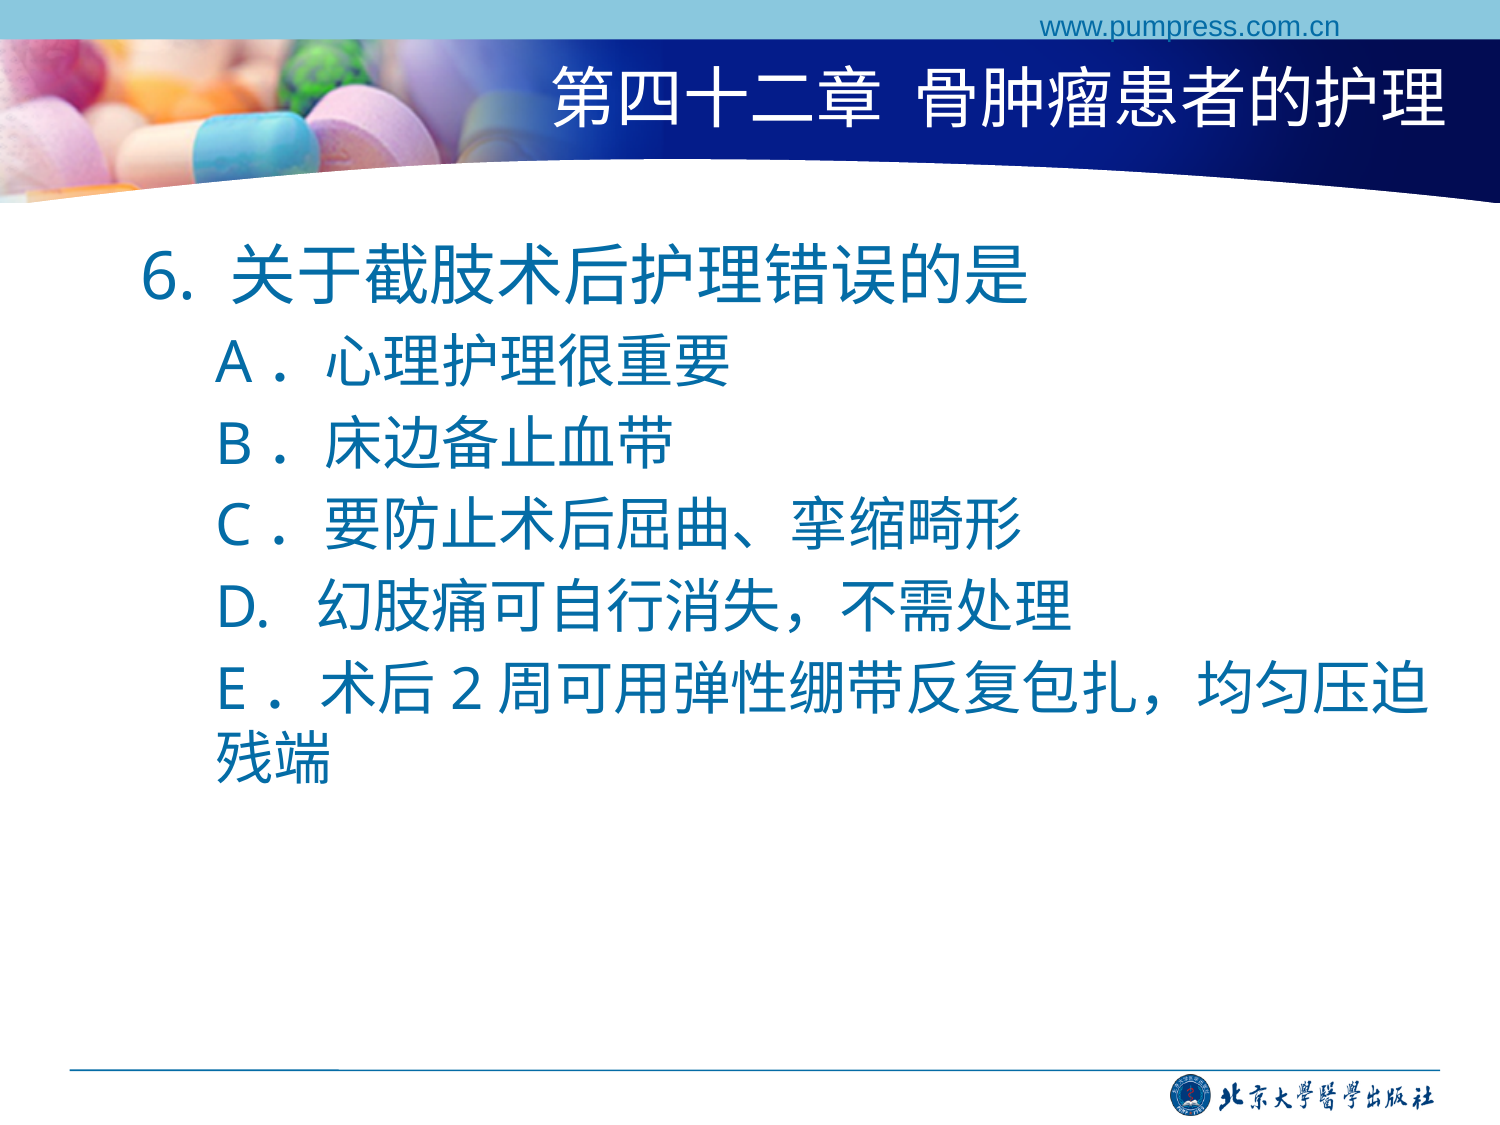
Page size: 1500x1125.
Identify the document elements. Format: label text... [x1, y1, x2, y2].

picture [1170, 1074, 1436, 1118]
picture [0, 40, 1500, 203]
list 6. 关于截肢术后护理错误的是 A．心理护理很重要 B．床边备止血带 C．要防止术后屈曲、挛缩畸形 D. 幻肢痛可自行消失，不需处理 E．术后2周可用弹性绷带反复包扎，均匀压迫残端 [49, 224, 1463, 1026]
title 第四十二章 骨肿瘤患者的护理 [137, 49, 1463, 143]
slide_number www.pumpress.com.cn [1025, 0, 1463, 38]
